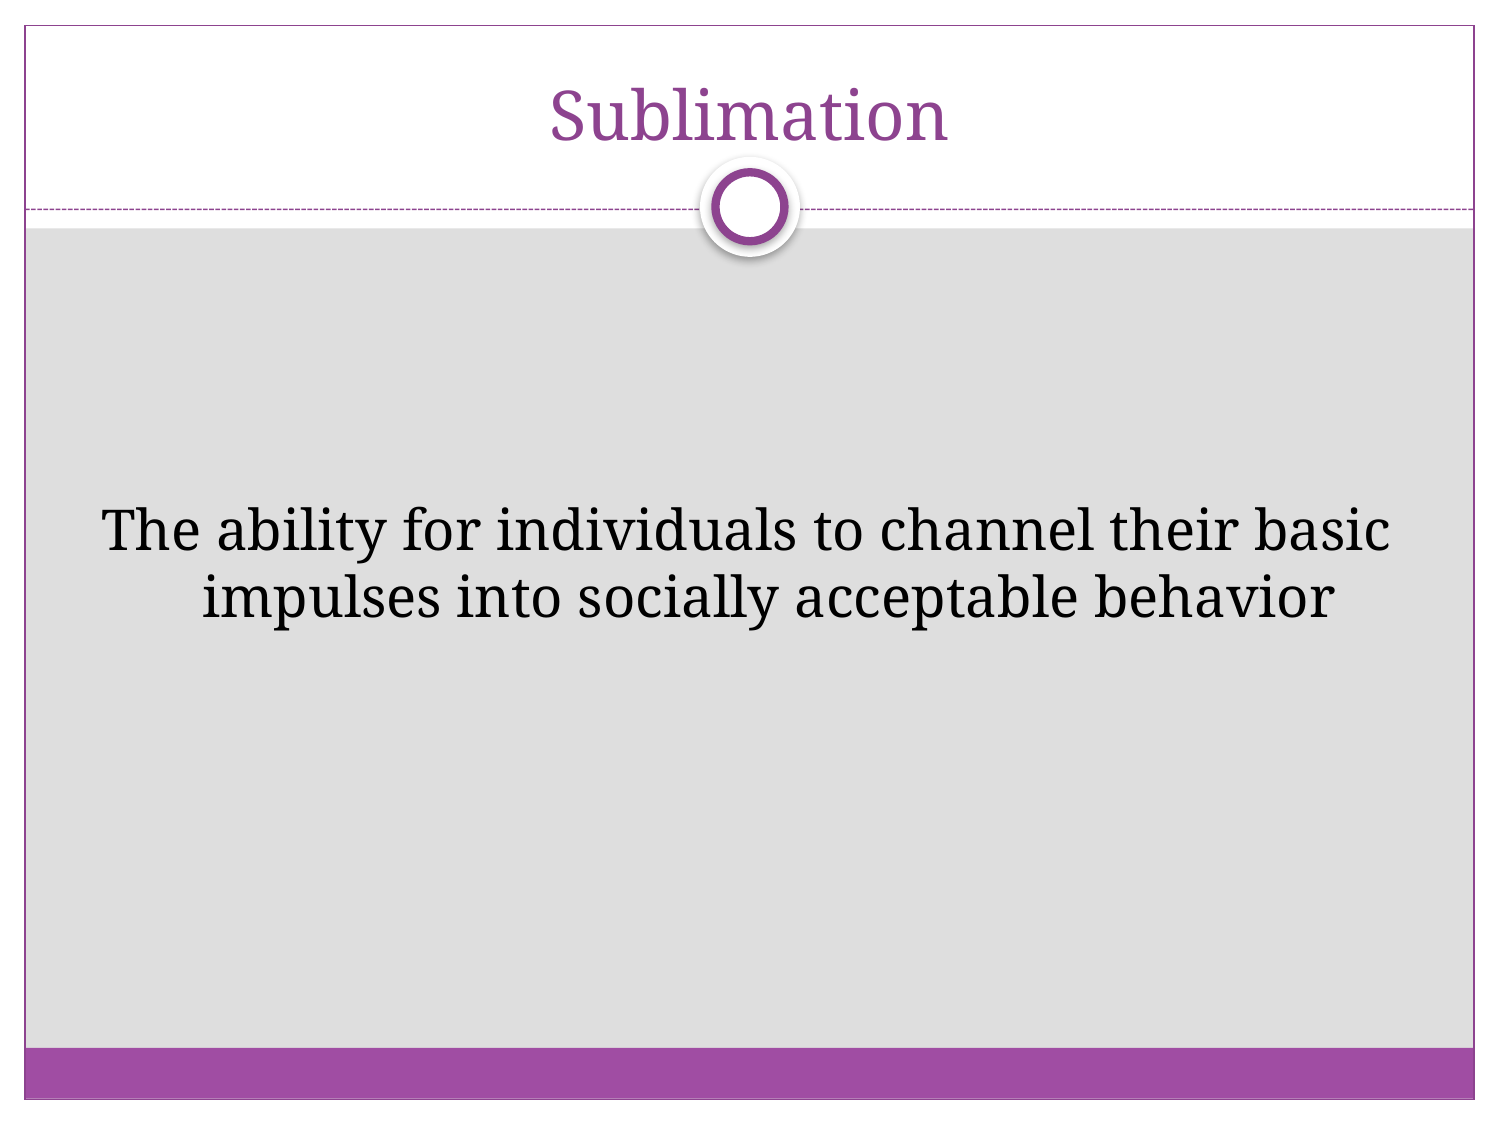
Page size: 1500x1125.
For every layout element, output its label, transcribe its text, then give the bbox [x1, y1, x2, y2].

list The ability for individuals to channel their basic impulses into socially acceptable behavior [49, 250, 1445, 1001]
title Sublimation [49, 37, 1450, 162]
